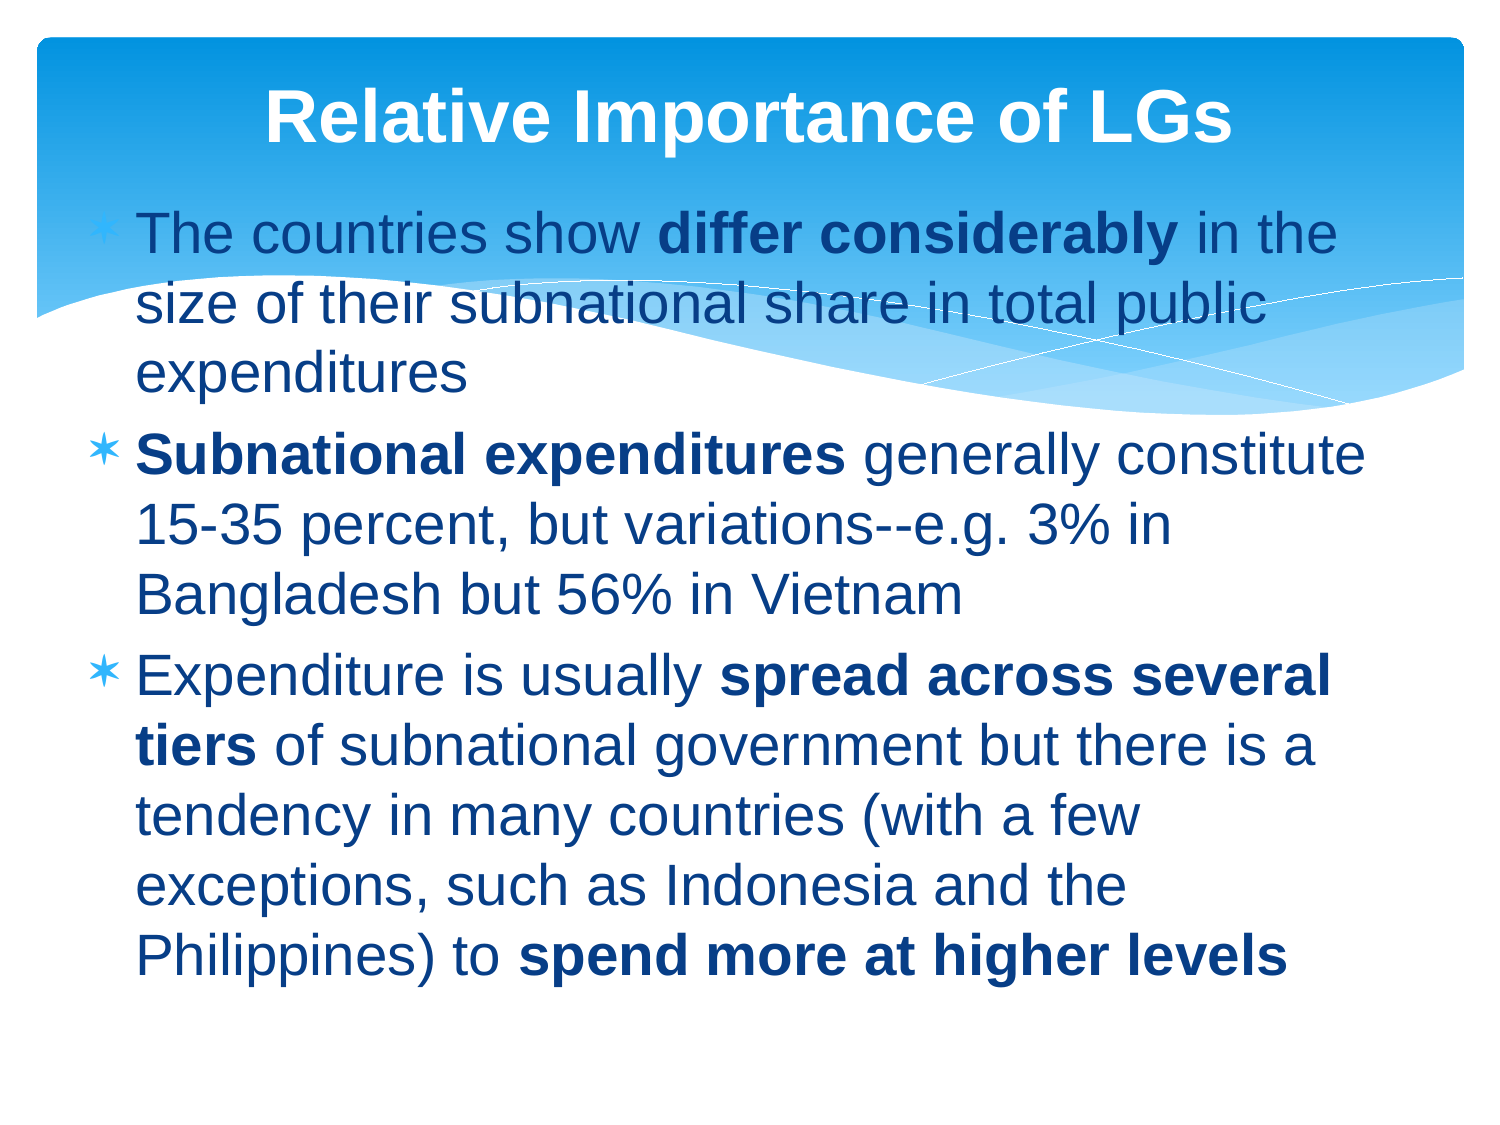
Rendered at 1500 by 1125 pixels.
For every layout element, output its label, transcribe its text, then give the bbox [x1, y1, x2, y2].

list The countries show differ considerably in the size of their subnational share in total public expenditures Subnational expenditures generally constitute 15-35 percent, but variations--e.g. 3% in Bangladesh but 56% in Vietnam Expenditure is usually spread across several tiers of subnational government but there is a tendency in many countries (with a few exceptions, such as Indonesia and the Philippines) to spend more at higher levels [75, 187, 1425, 1075]
title Relative Importance of LGs [112, 37, 1388, 188]
